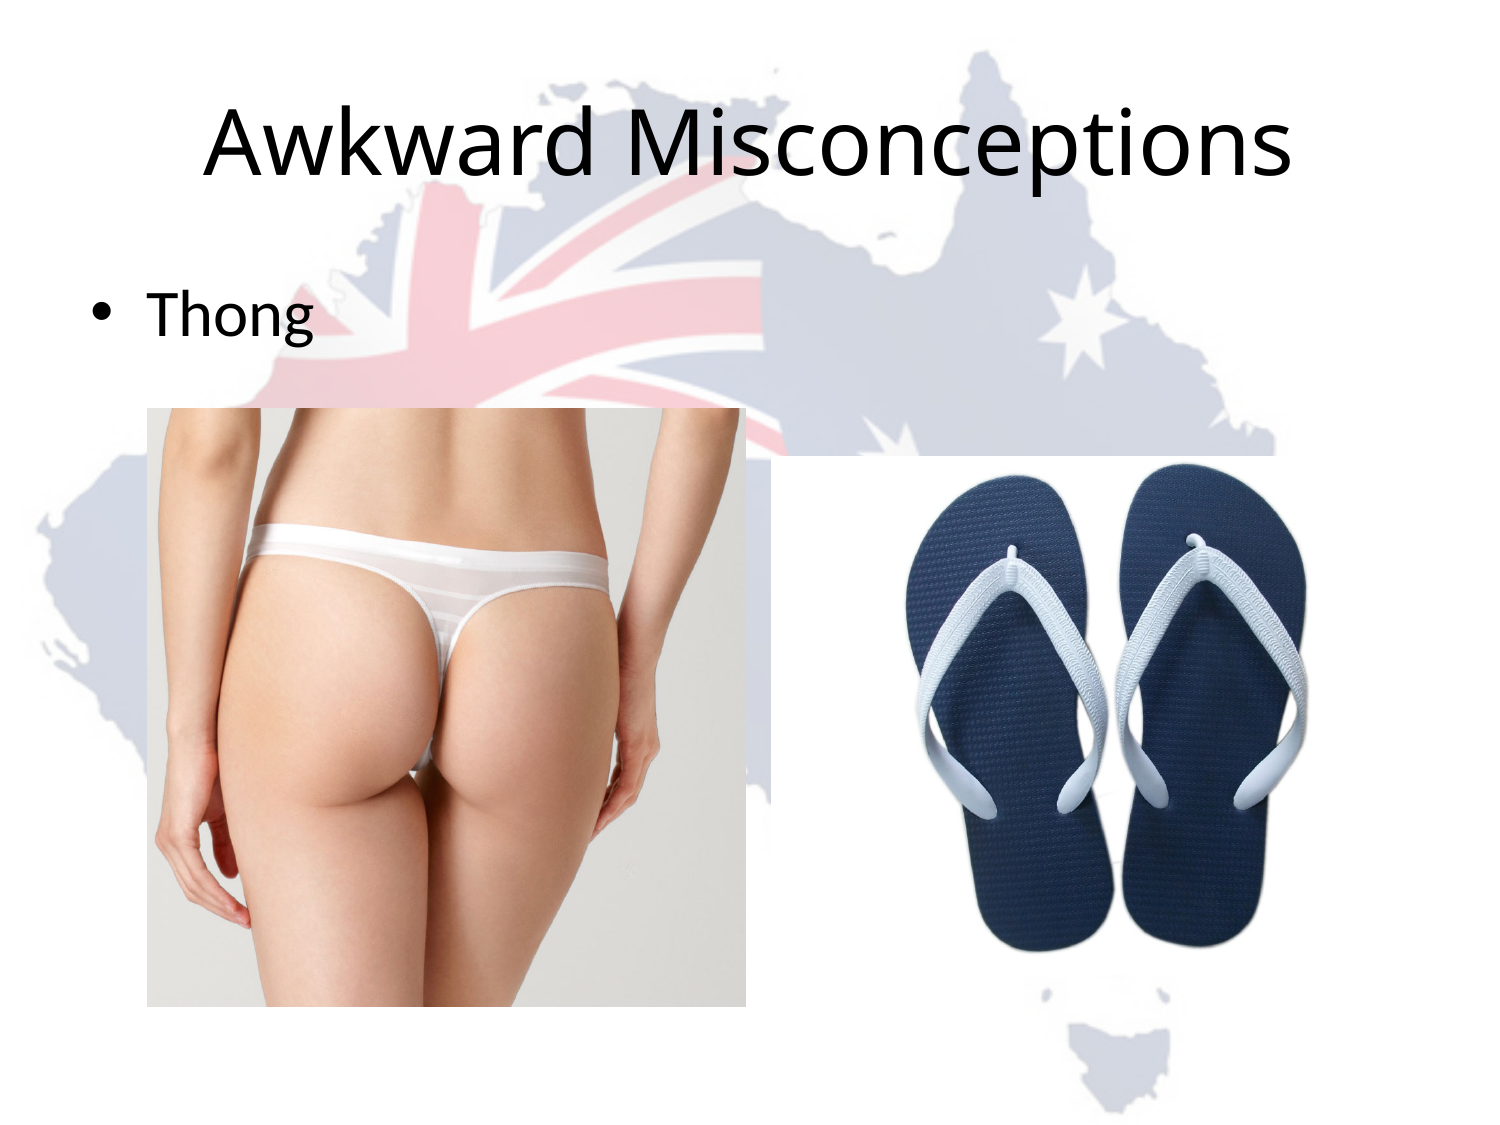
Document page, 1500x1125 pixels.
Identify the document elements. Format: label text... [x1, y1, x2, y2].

title Awkward Misconceptions [75, 45, 1425, 233]
picture [147, 408, 746, 1008]
list Thong [75, 262, 1425, 1005]
picture [771, 455, 1464, 975]
